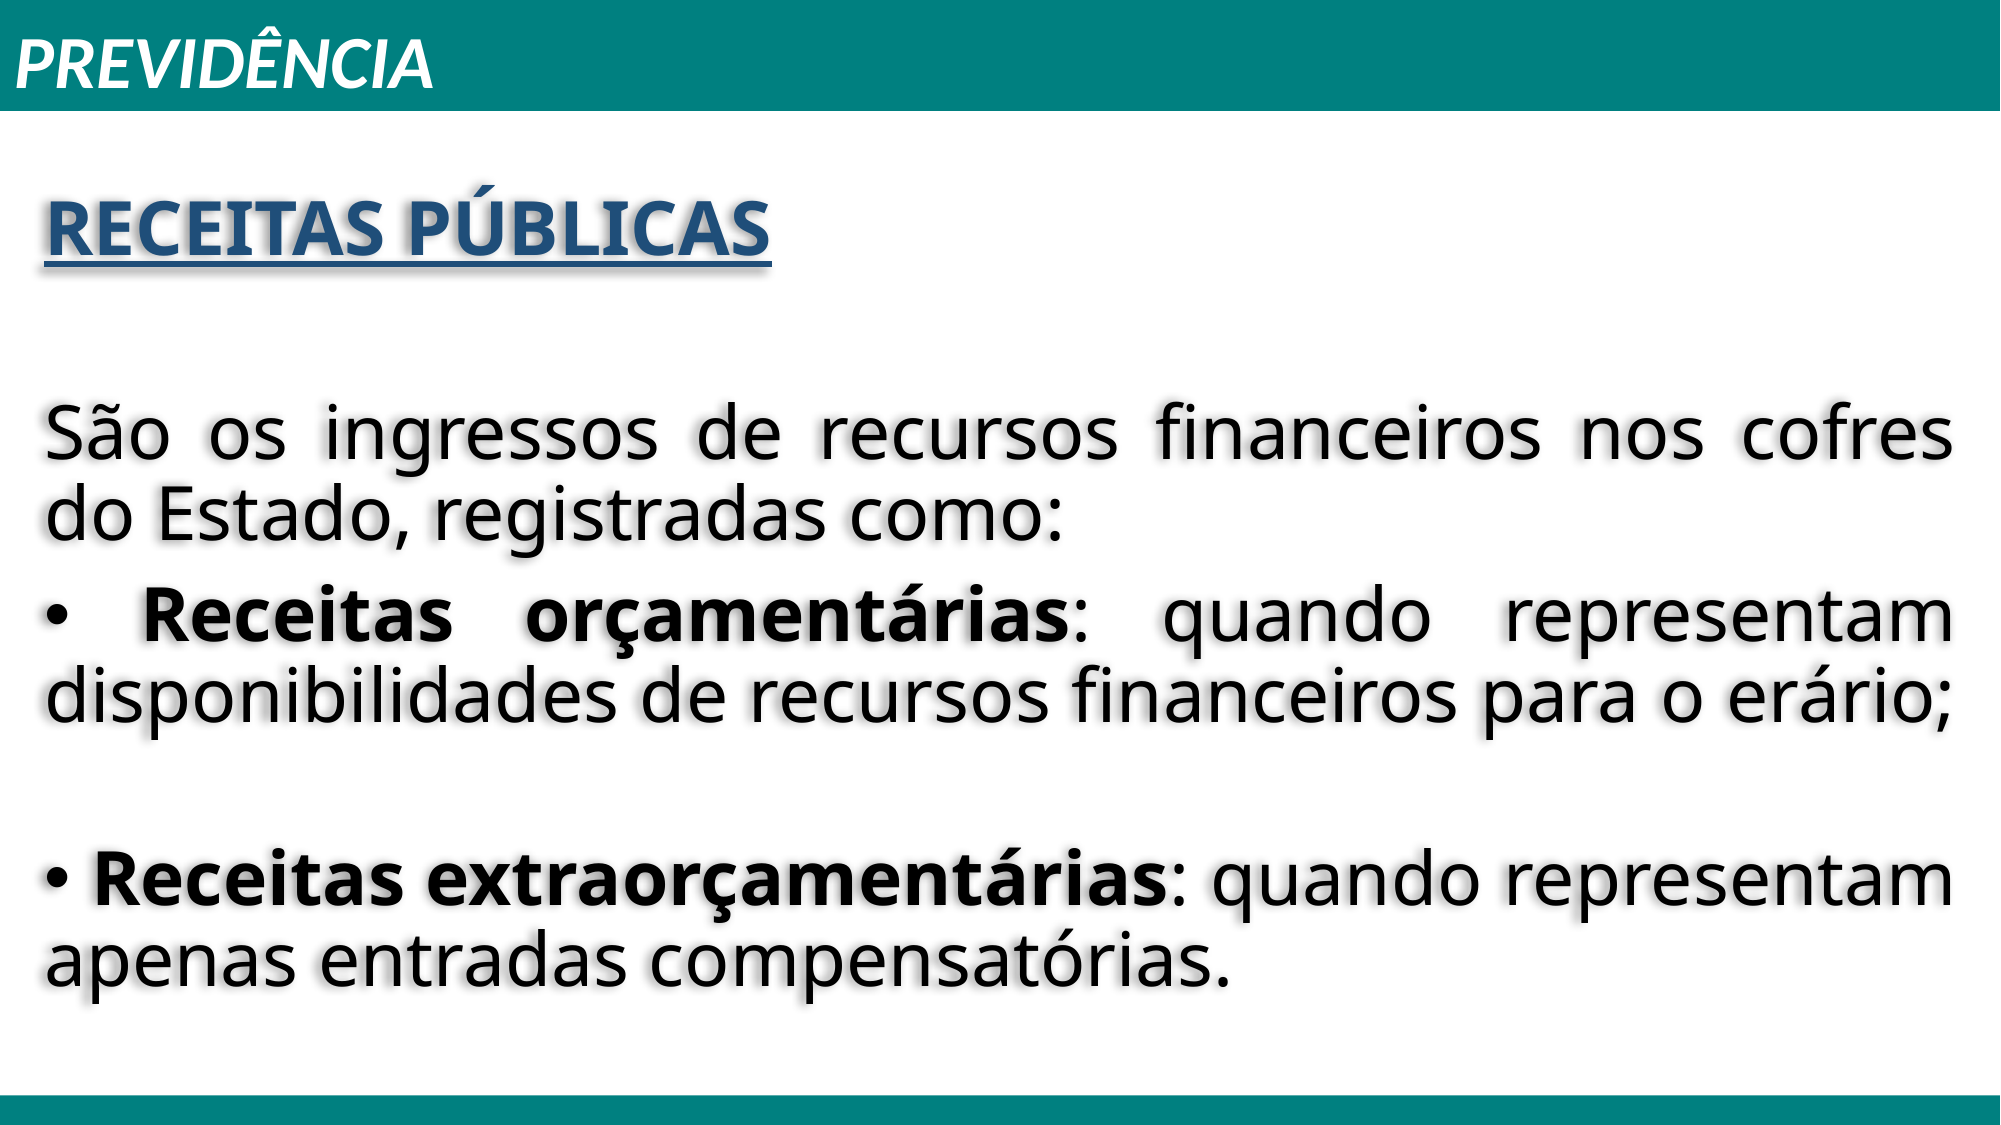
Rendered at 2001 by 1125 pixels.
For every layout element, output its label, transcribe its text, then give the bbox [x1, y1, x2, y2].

list RECEITAS PÚBLICAS São os ingressos de recursos financeiros nos cofres do Estado, registradas como: Receitas orçamentárias: quando representam disponibilidades de recursos financeiros para o erário; Receitas extraorçamentárias: quando representam apenas entradas compensatórias. [29, 183, 1973, 1055]
text_box PREVIDÊNCIA [0, 0, 2000, 111]
text_box [0, 1095, 2000, 1125]
